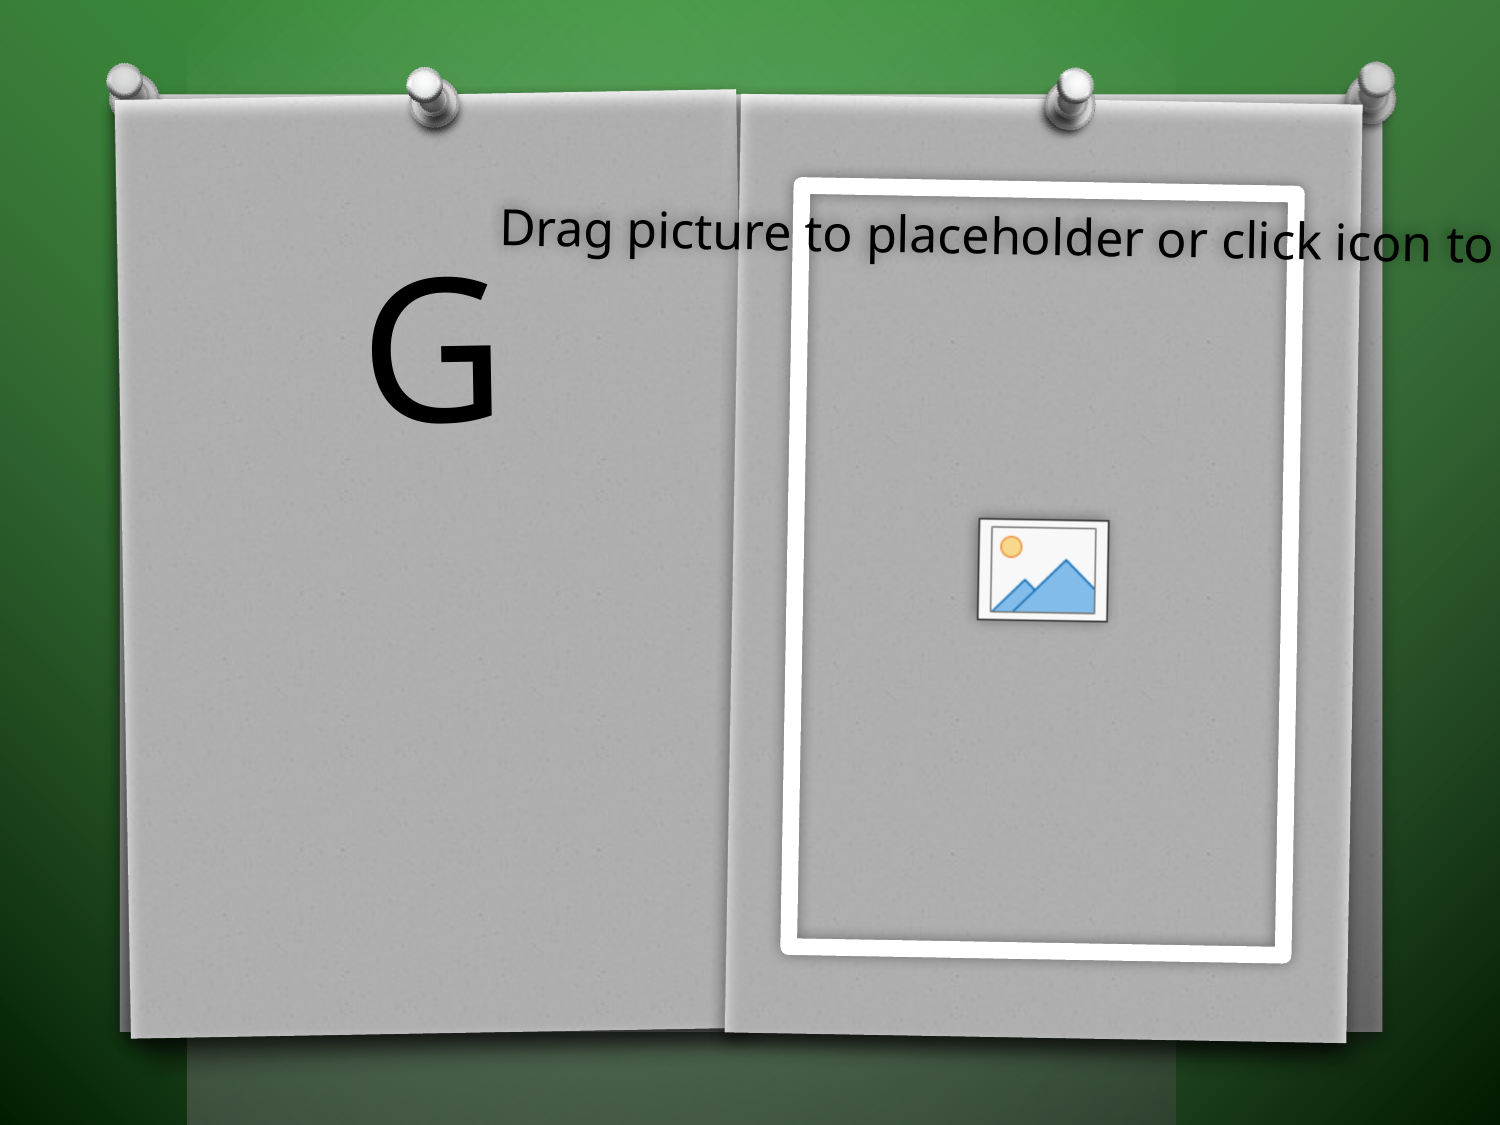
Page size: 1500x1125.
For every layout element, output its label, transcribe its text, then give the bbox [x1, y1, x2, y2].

picture [375, 33, 497, 157]
picture [803, 197, 1282, 943]
picture [1016, 41, 1138, 162]
title G [179, 222, 687, 475]
